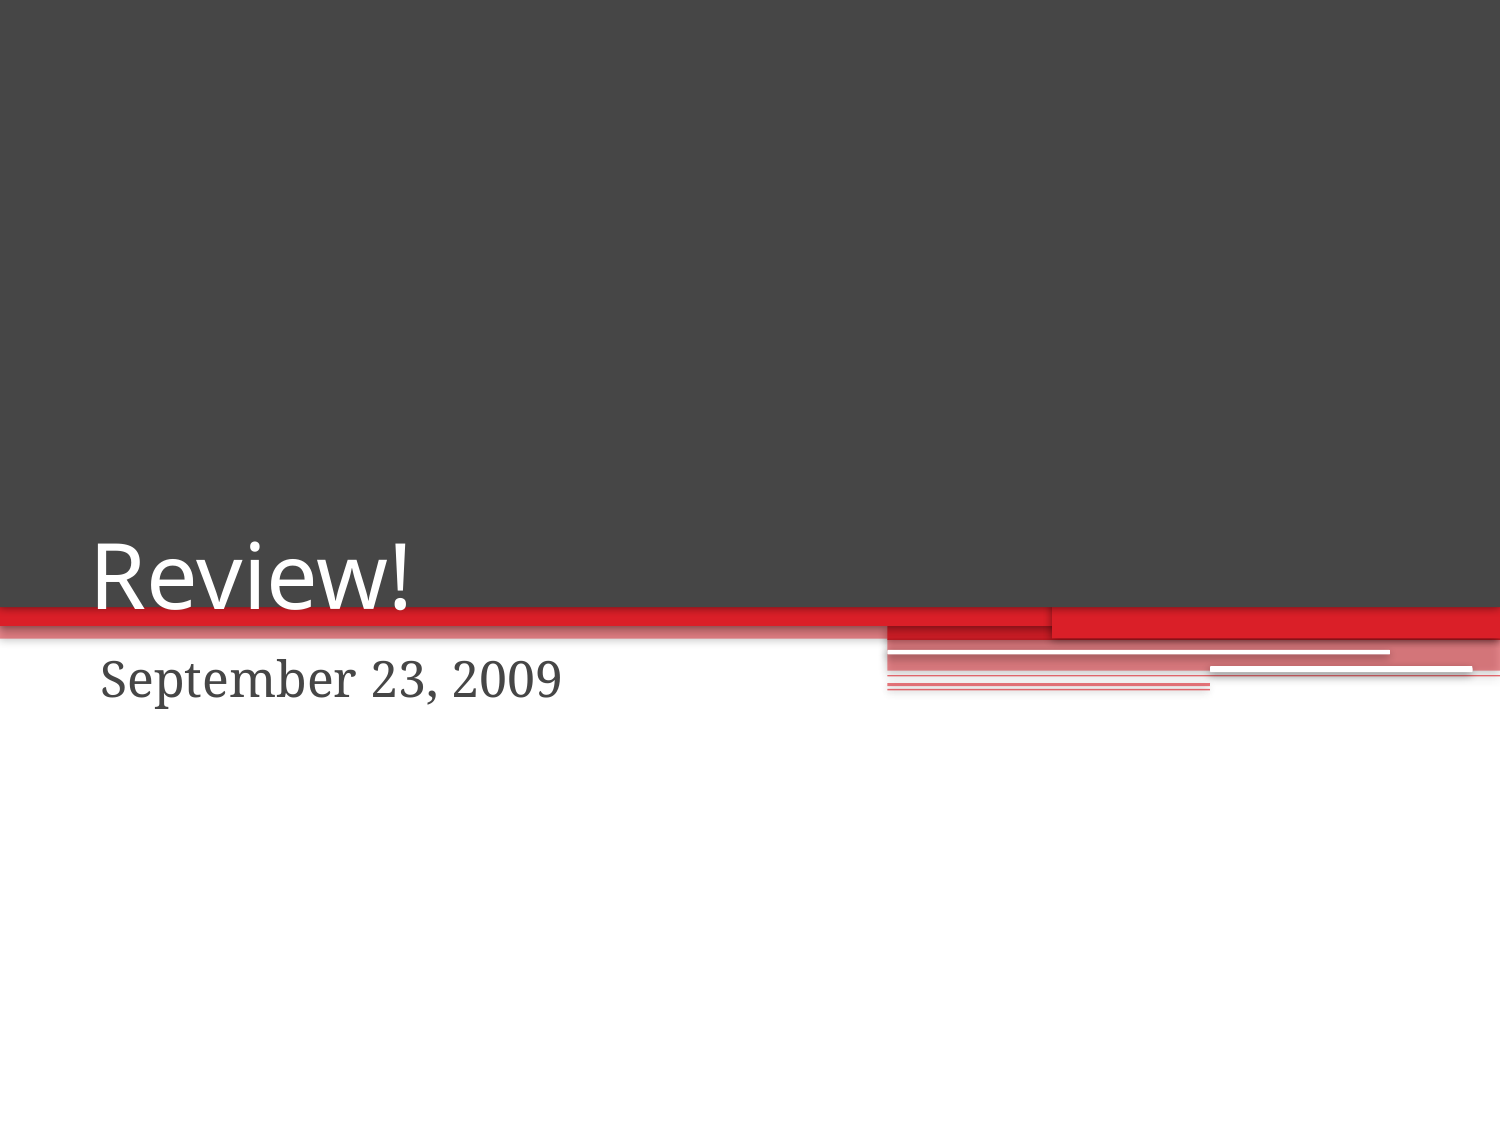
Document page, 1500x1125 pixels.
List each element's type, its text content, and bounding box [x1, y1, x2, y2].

title Review! [75, 394, 1463, 636]
subtitle September 23, 2009 [75, 639, 888, 928]
